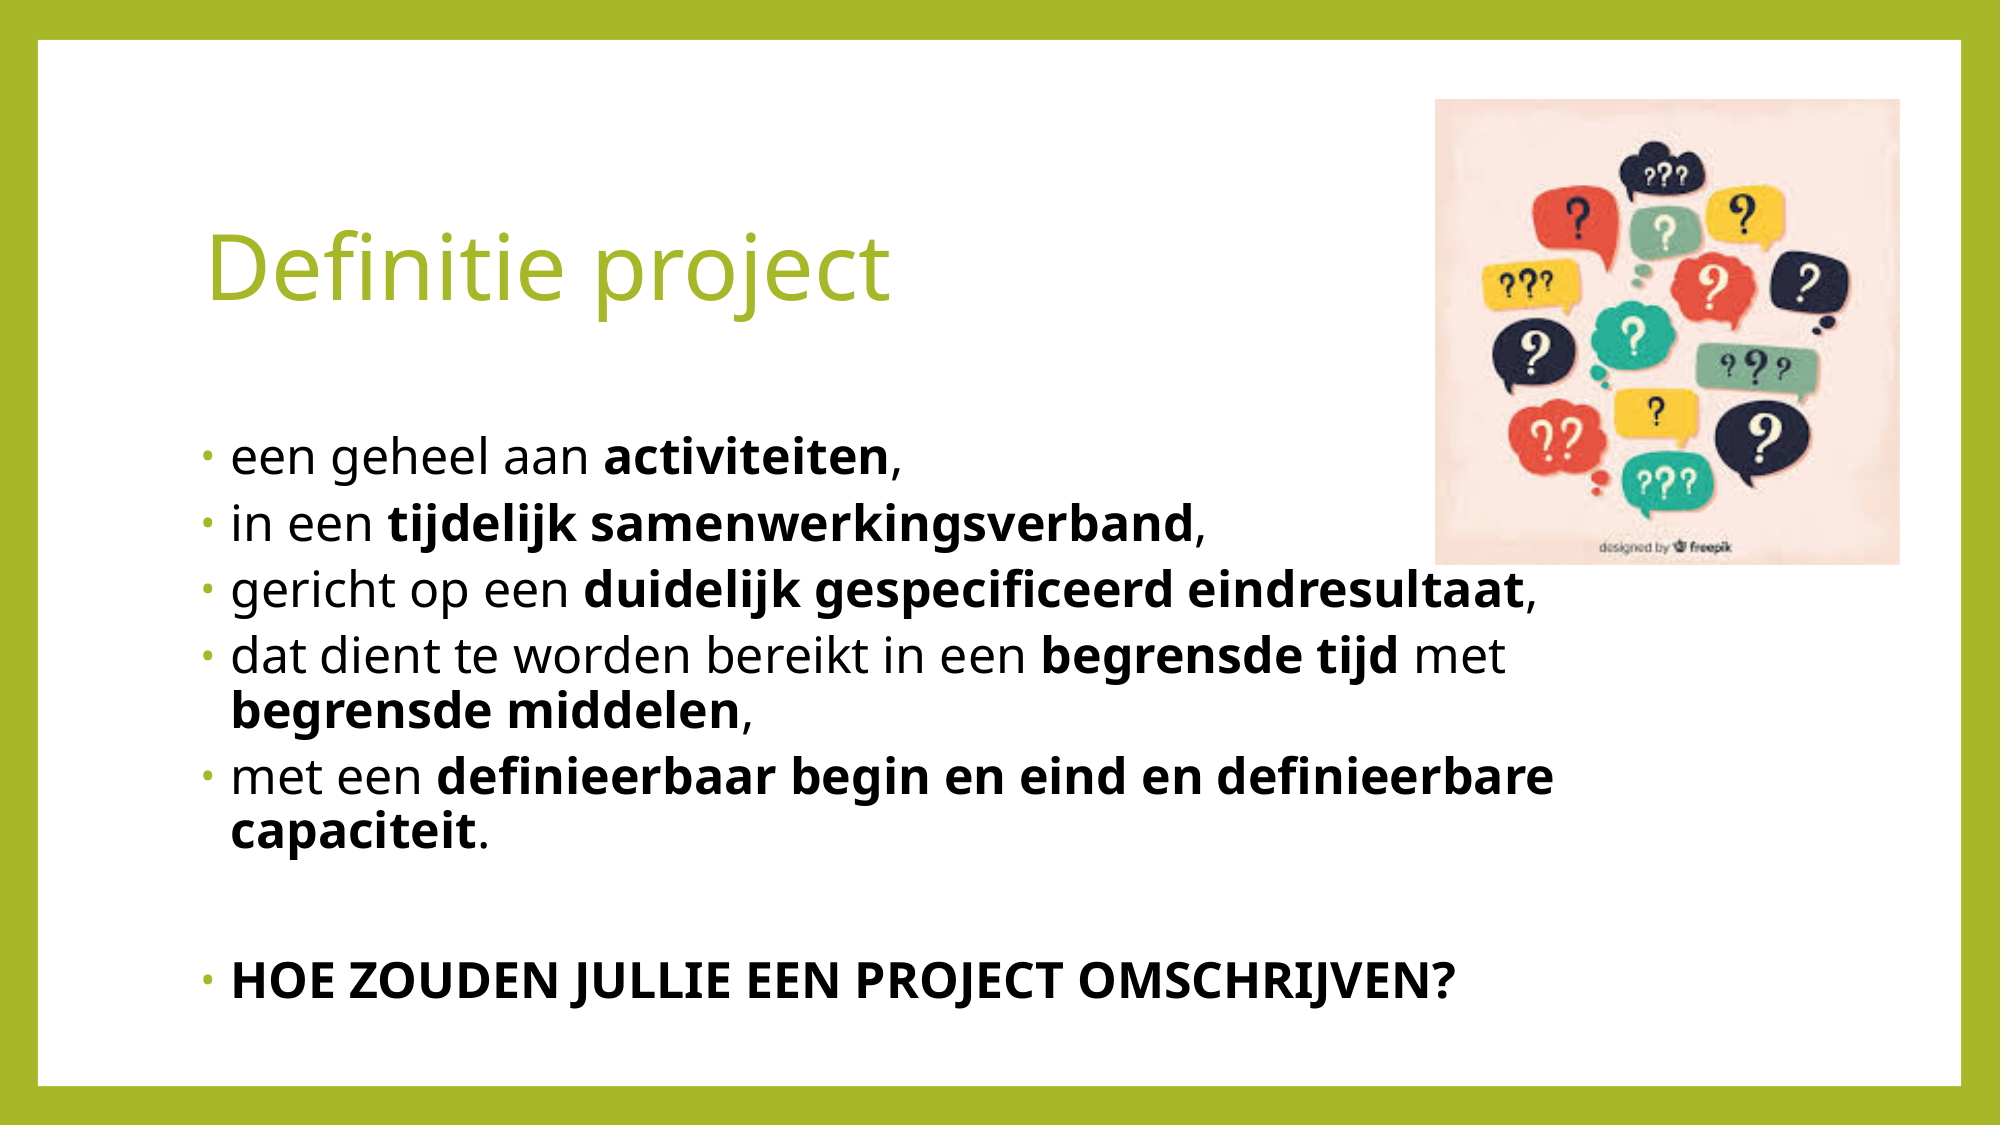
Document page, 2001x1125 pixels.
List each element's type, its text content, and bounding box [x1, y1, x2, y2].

list een geheel aan activiteiten, in een tijdelijk samenwerkingsverband, gericht op een duidelijk gespecificeerd eindresultaat, dat dient te worden bereikt in een begrensde tijd met begrensde middelen, met een definieerbaar begin en eind en definieerbare capaciteit. HOE ZOUDEN JULLIE EEN PROJECT OMSCHRIJVEN? [95, 286, 1770, 940]
picture [1434, 99, 1900, 565]
title Definitie project [189, 109, 1428, 286]
